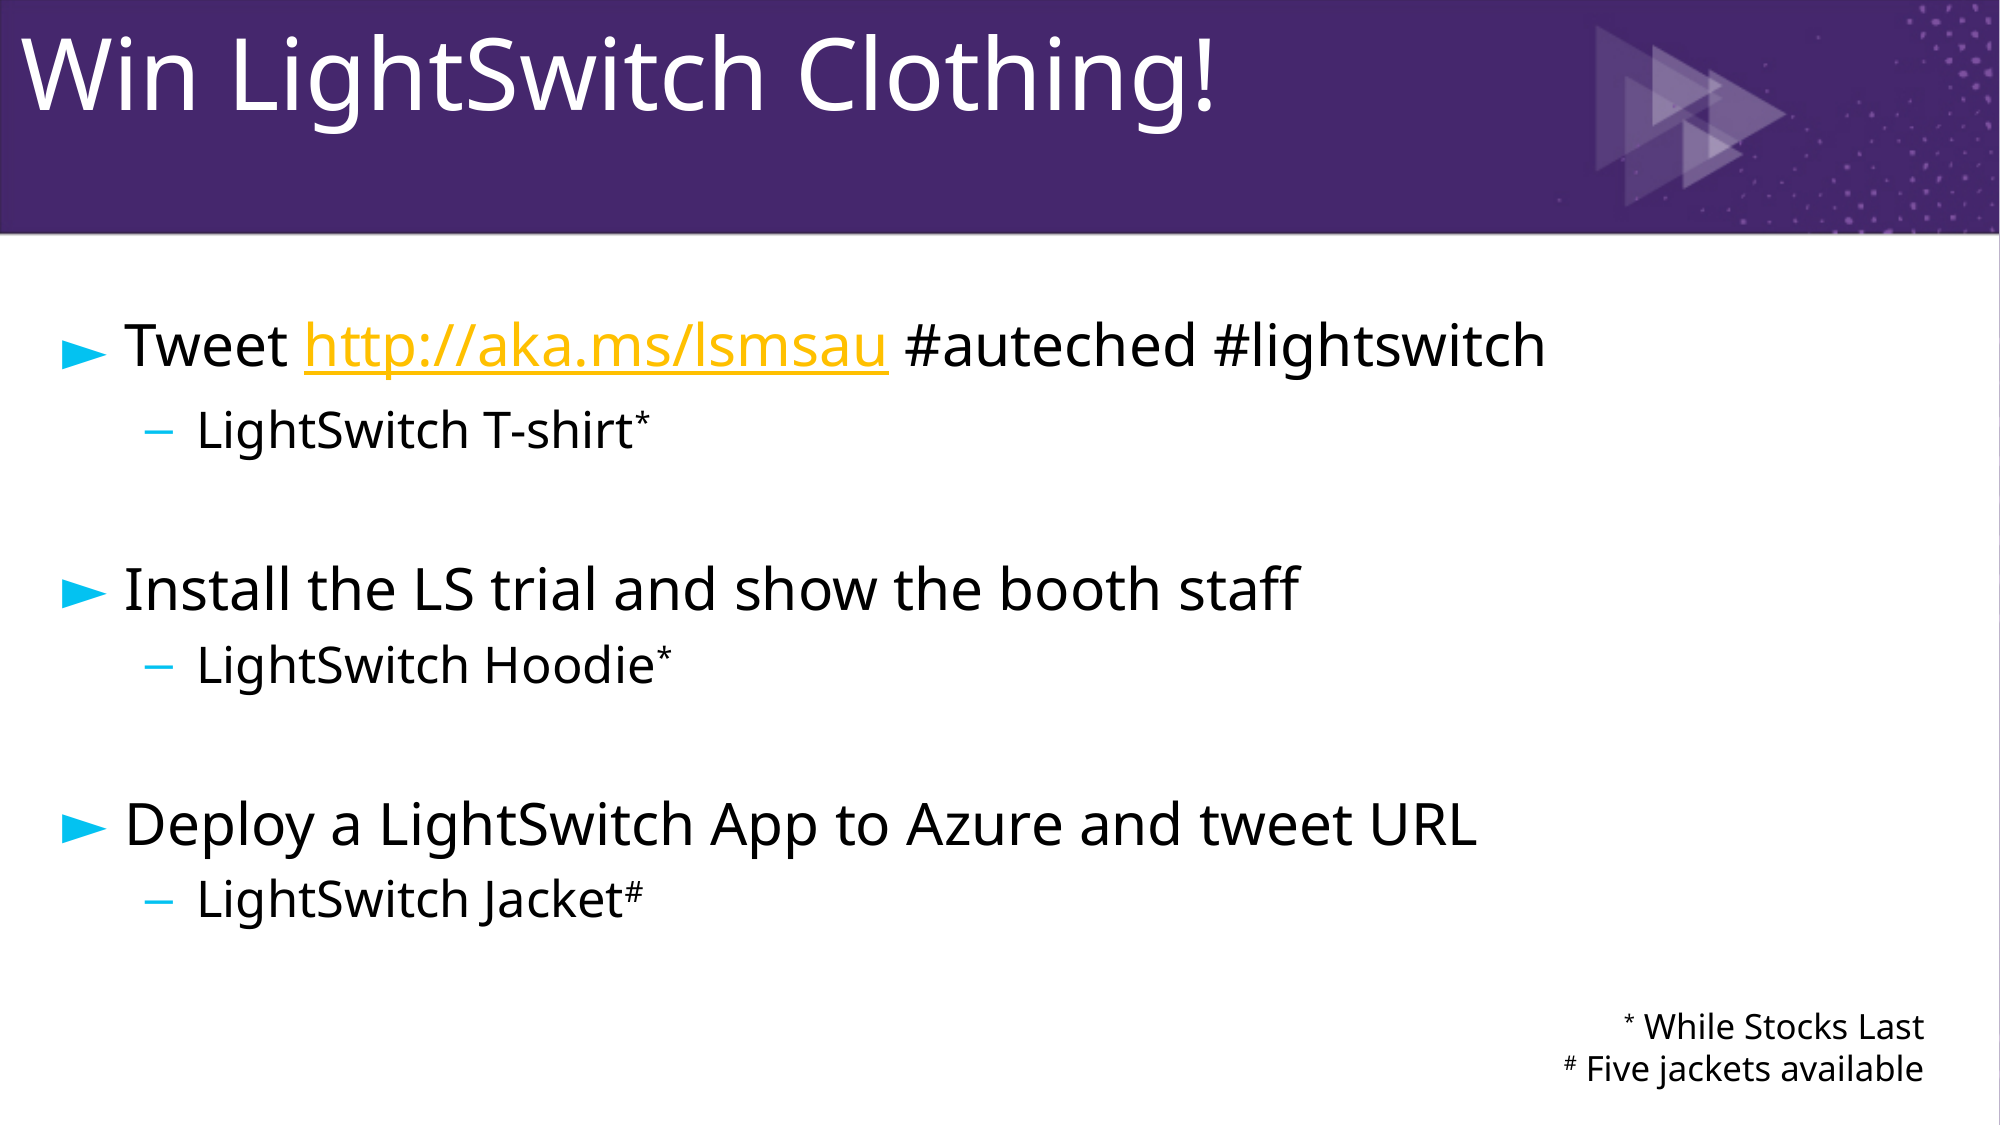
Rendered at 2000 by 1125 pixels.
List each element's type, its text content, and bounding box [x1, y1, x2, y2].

picture [0, 0, 2000, 1125]
title Win LightSwitch Clothing! [0, 0, 1999, 181]
list Tweet http://aka.ms/lsmsau #auteched #lightswitch LightSwitch T-shirt* Install the LS trial and show the booth staff LightSwitch Hoodie* Deploy a LightSwitch App to Azure and tweet URL LightSwitch Jacket# * While Stocks Last # Five jackets available [42, 297, 1945, 1104]
